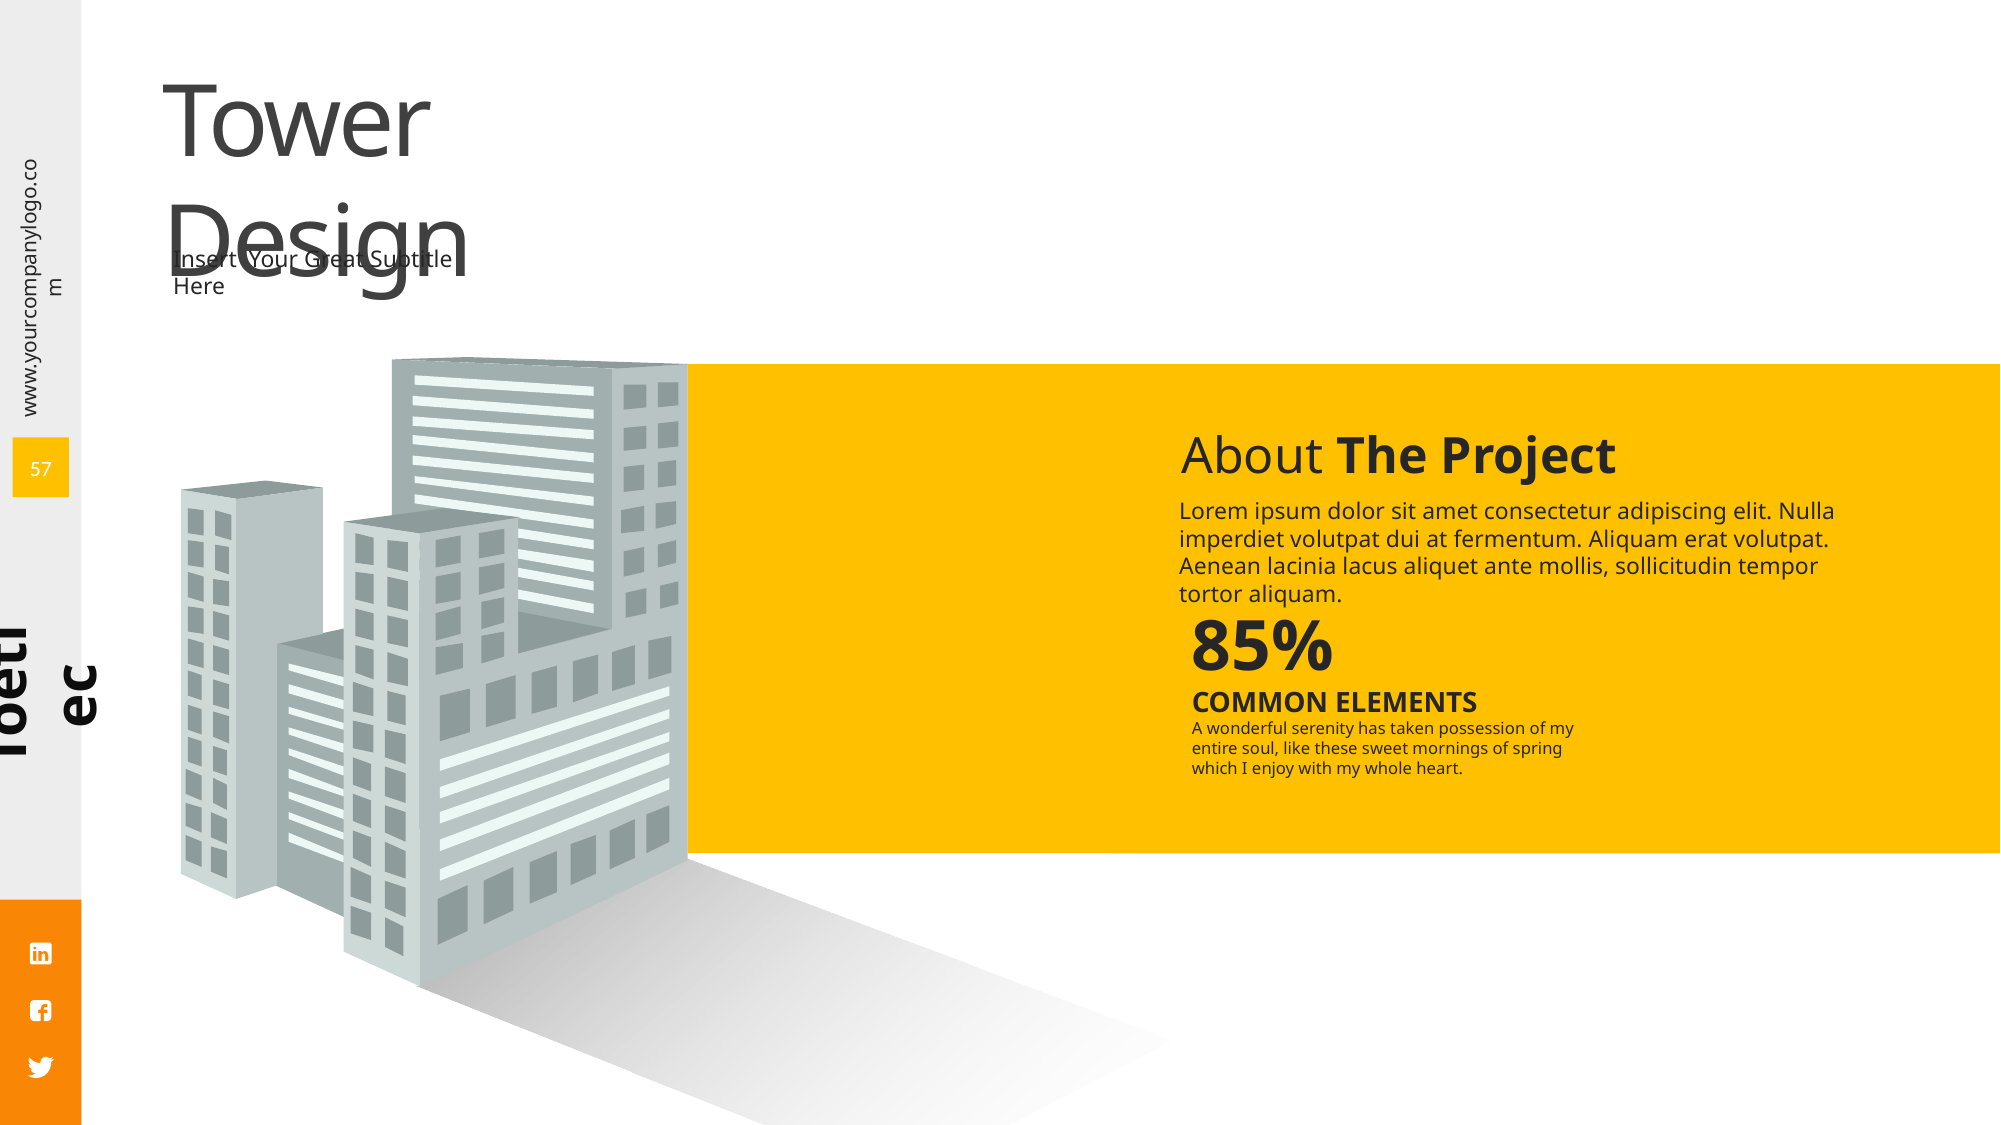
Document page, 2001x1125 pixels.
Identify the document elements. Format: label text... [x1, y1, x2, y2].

text_box 85% COMMON ELEMENTS A wonderful serenity has taken possession of my entire soul, like these sweet mornings of spring which I enjoy with my whole heart. [1172, 580, 1597, 788]
text_box Insert Your Great Subtitle Here [158, 237, 512, 307]
slide_number 57 [12, 437, 69, 498]
text_box Lorem ipsum dolor sit amet consectetur adipiscing elit. Nulla imperdiet volutpat dui at fermentum. Aliquam erat volutpat. Aenean lacinia lacus aliquet ante mollis, sollicitudin tempor tortor aliquam. [1172, 489, 1887, 614]
text_box [1172, 363, 2000, 854]
text_box Tower Design [147, 116, 677, 236]
text_box About The Project [1172, 405, 1943, 501]
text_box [180, 357, 1172, 1125]
